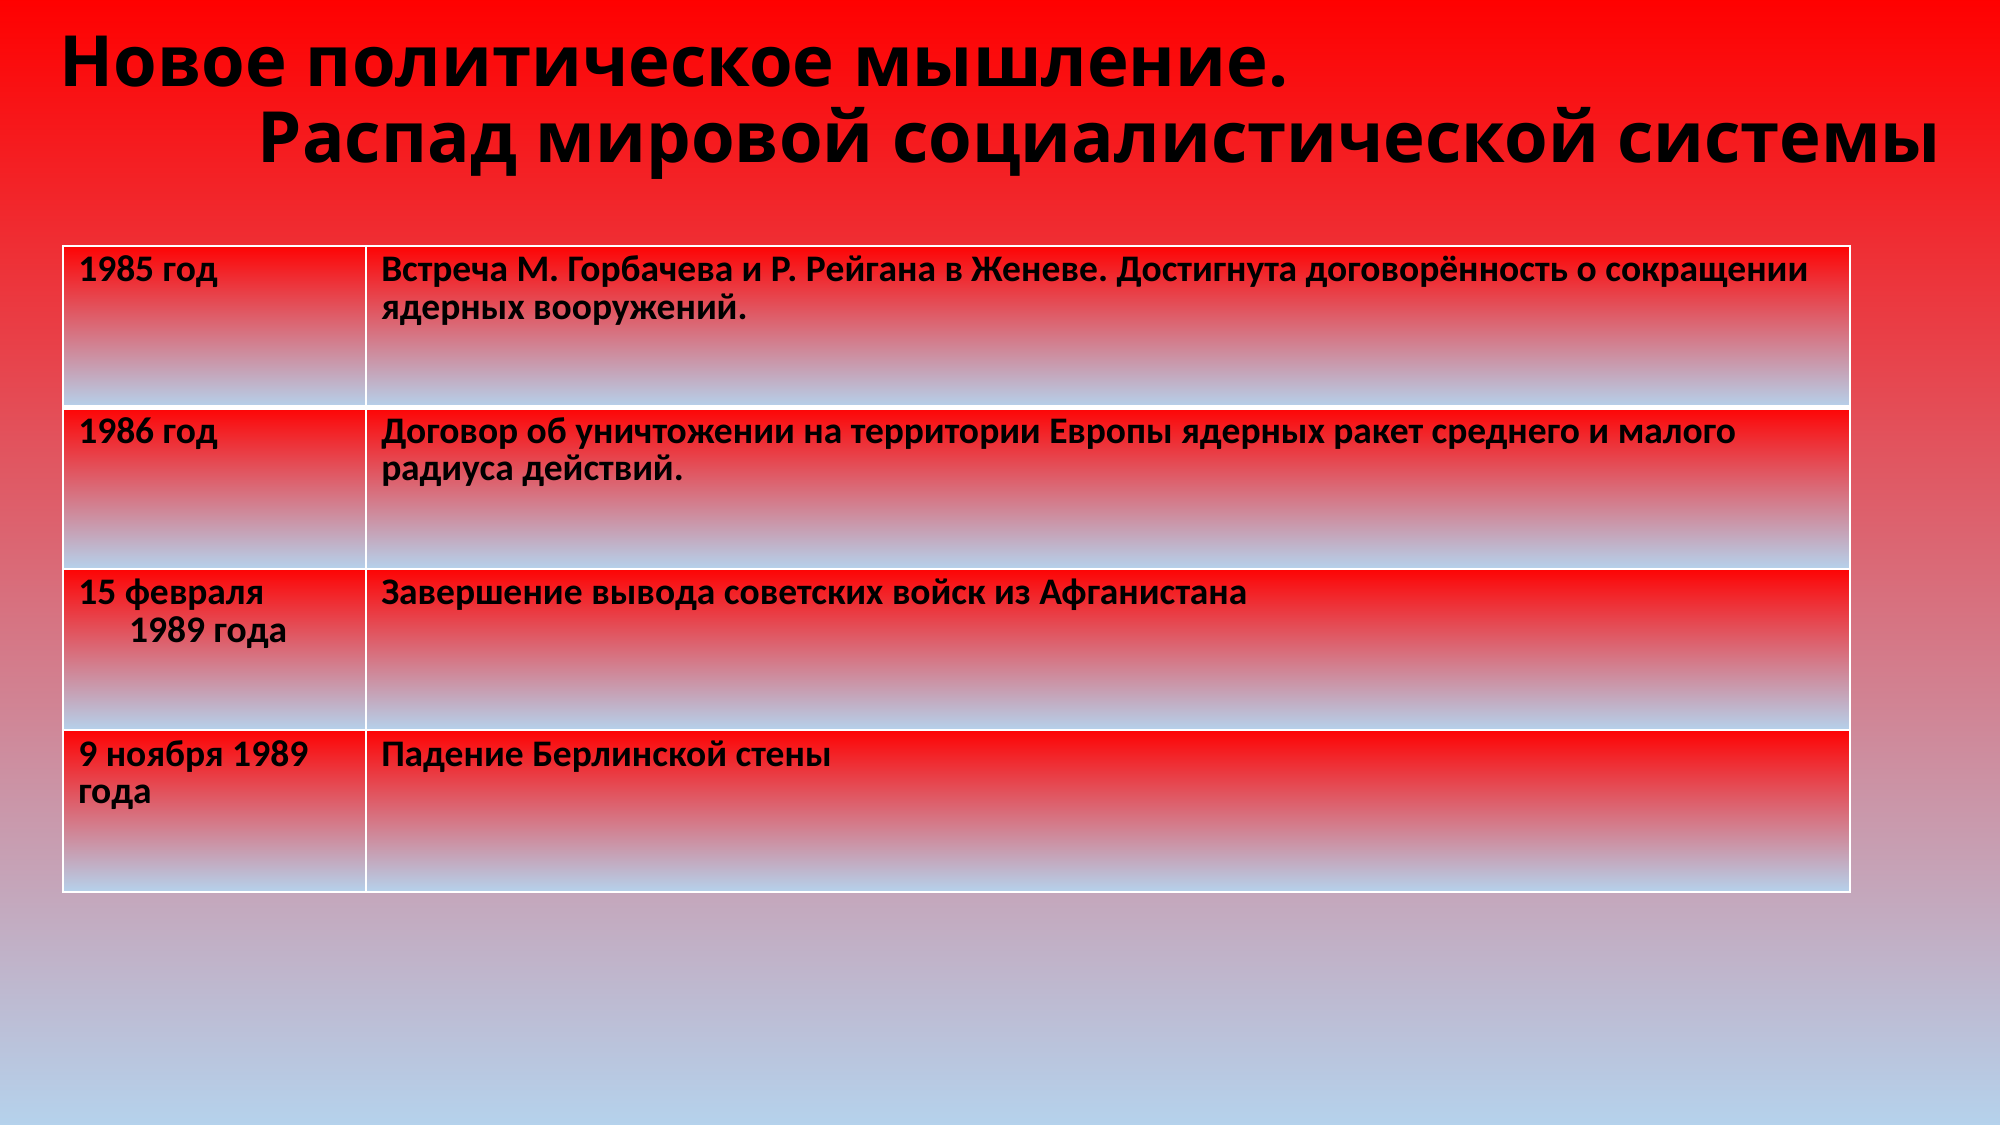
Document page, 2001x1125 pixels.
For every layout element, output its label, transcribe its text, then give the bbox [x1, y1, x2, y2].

title Новое политическое мышление. Распад мировой социалистической системы [37, 12, 1959, 191]
table_cell 15 февраля 1989 года [64, 570, 365, 729]
table_cell Падение Берлинской стены [367, 731, 1849, 891]
table_cell 1986 год [64, 410, 365, 568]
table_cell Завершение вывода советских войск из Афганистана [367, 570, 1849, 729]
table_cell Договор об уничтожении на территории Европы ядерных ракет среднего и малого радиуса действий. [367, 410, 1849, 568]
table_header 1985 год [64, 247, 365, 405]
table_cell 9 ноября 1989 года [64, 731, 365, 891]
table_header Встреча М. Горбачева и Р. Рейгана в Женеве. Достигнута договорённость о сокращении ядерных вооружений. [367, 247, 1849, 405]
